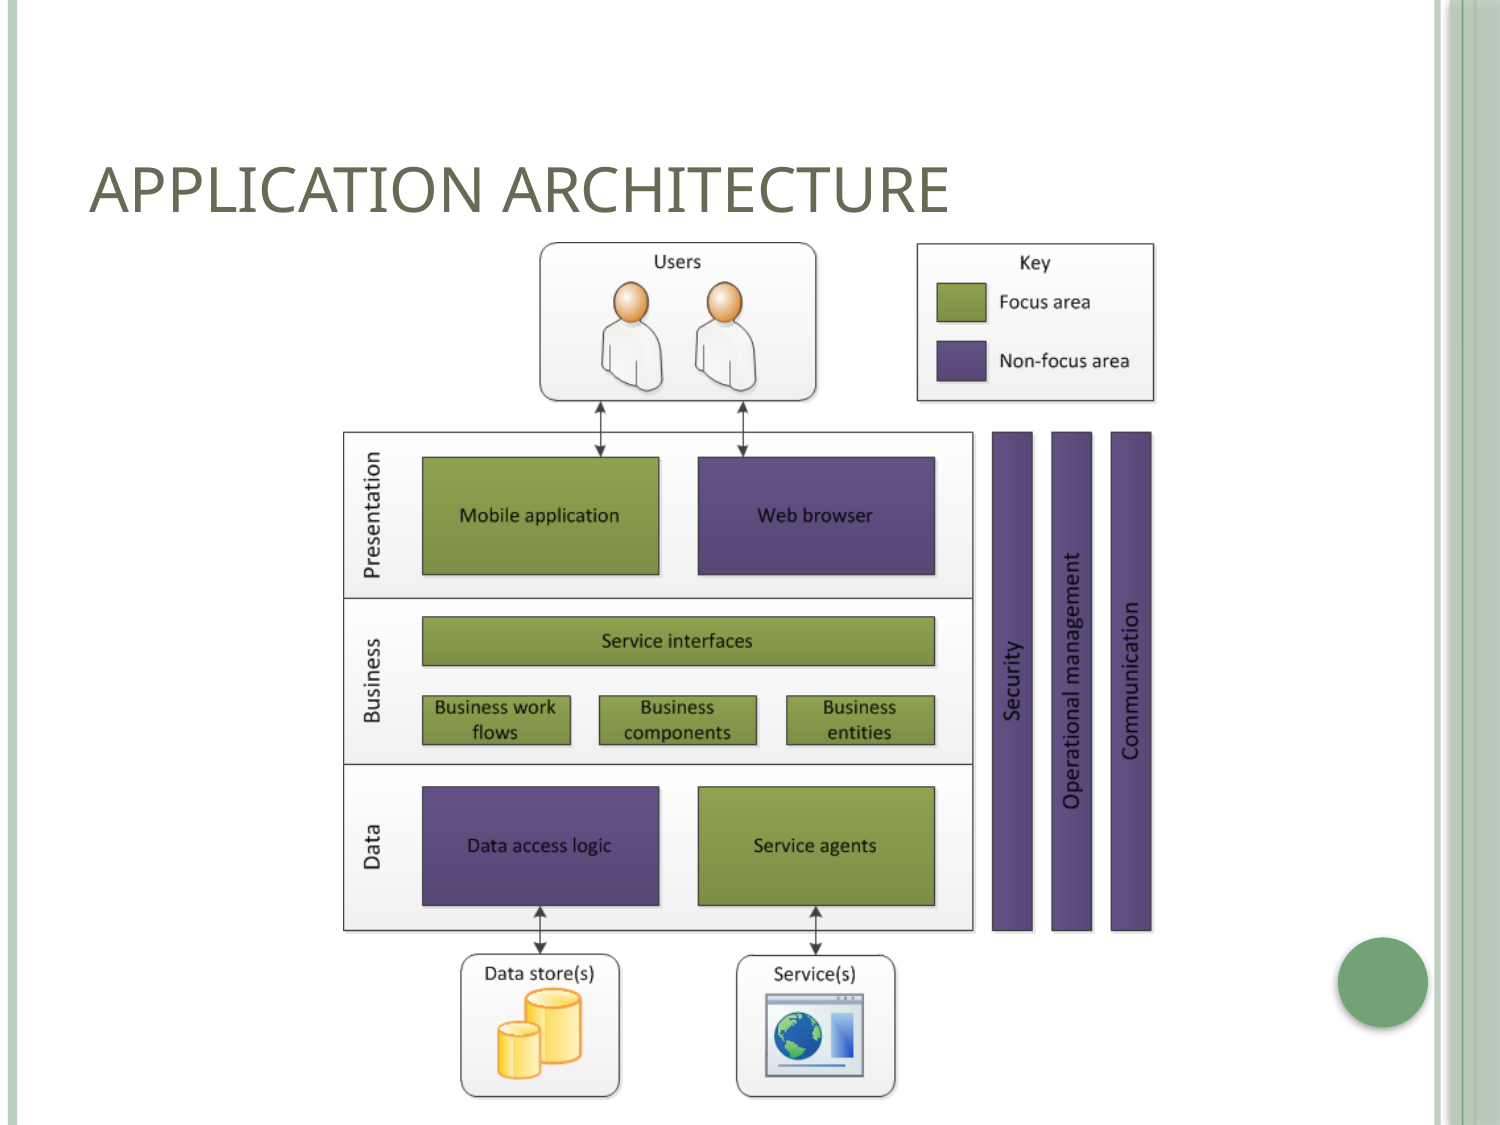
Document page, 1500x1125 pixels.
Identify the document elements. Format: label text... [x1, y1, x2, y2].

title Application Architecture [75, 45, 1300, 233]
picture [343, 242, 1157, 1101]
